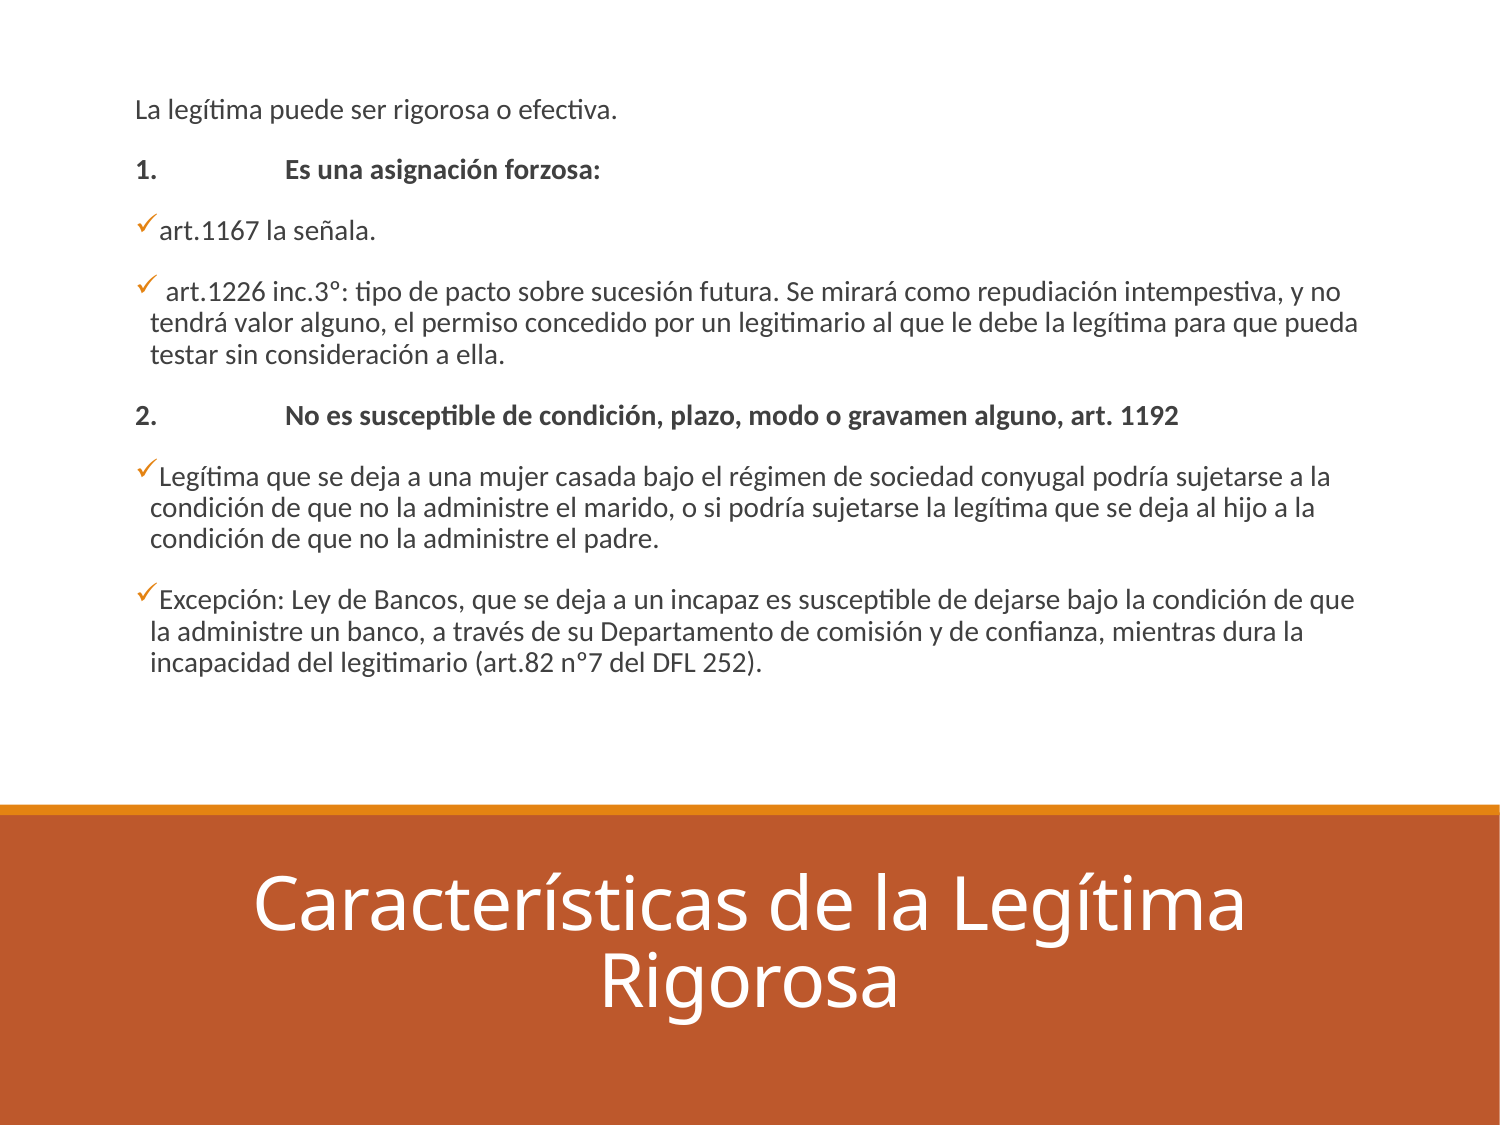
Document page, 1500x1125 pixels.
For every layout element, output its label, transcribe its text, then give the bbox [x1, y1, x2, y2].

text_box [0, 816, 1500, 1125]
title Características de la Legítima Rigorosa [131, 861, 1369, 1031]
text_box [0, 803, 1500, 816]
list La legítima puede ser rigorosa o efectiva. 1. Es una asignación forzosa: art.1167 la señala. art.1226 inc.3º: tipo de pacto sobre sucesión futura. Se mirará como repudiación intempestiva, y no tendrá valor alguno, el permiso concedido por un legitimario al que le debe la legítima para que pueda testar sin consideración a ella. 2. No es susceptible de condición, plazo, modo o gravamen alguno, art. 1192 Legítima que se deja a una mujer casada bajo el régimen de sociedad conyugal podría sujetarse a la condición de que no la administre el marido, o si podría sujetarse la legítima que se deja al hijo a la condición de que no la administre el padre. Excepción: Ley de Bancos, que se deja a un incapaz es susceptible de dejarse bajo la condición de que la administre un banco, a través de su Departamento de comisión y de confianza, mientras dura la incapacidad del legitimario (art.82 nº7 del DFL 252). [135, 86, 1369, 748]
text_box [0, 0, 1500, 803]
